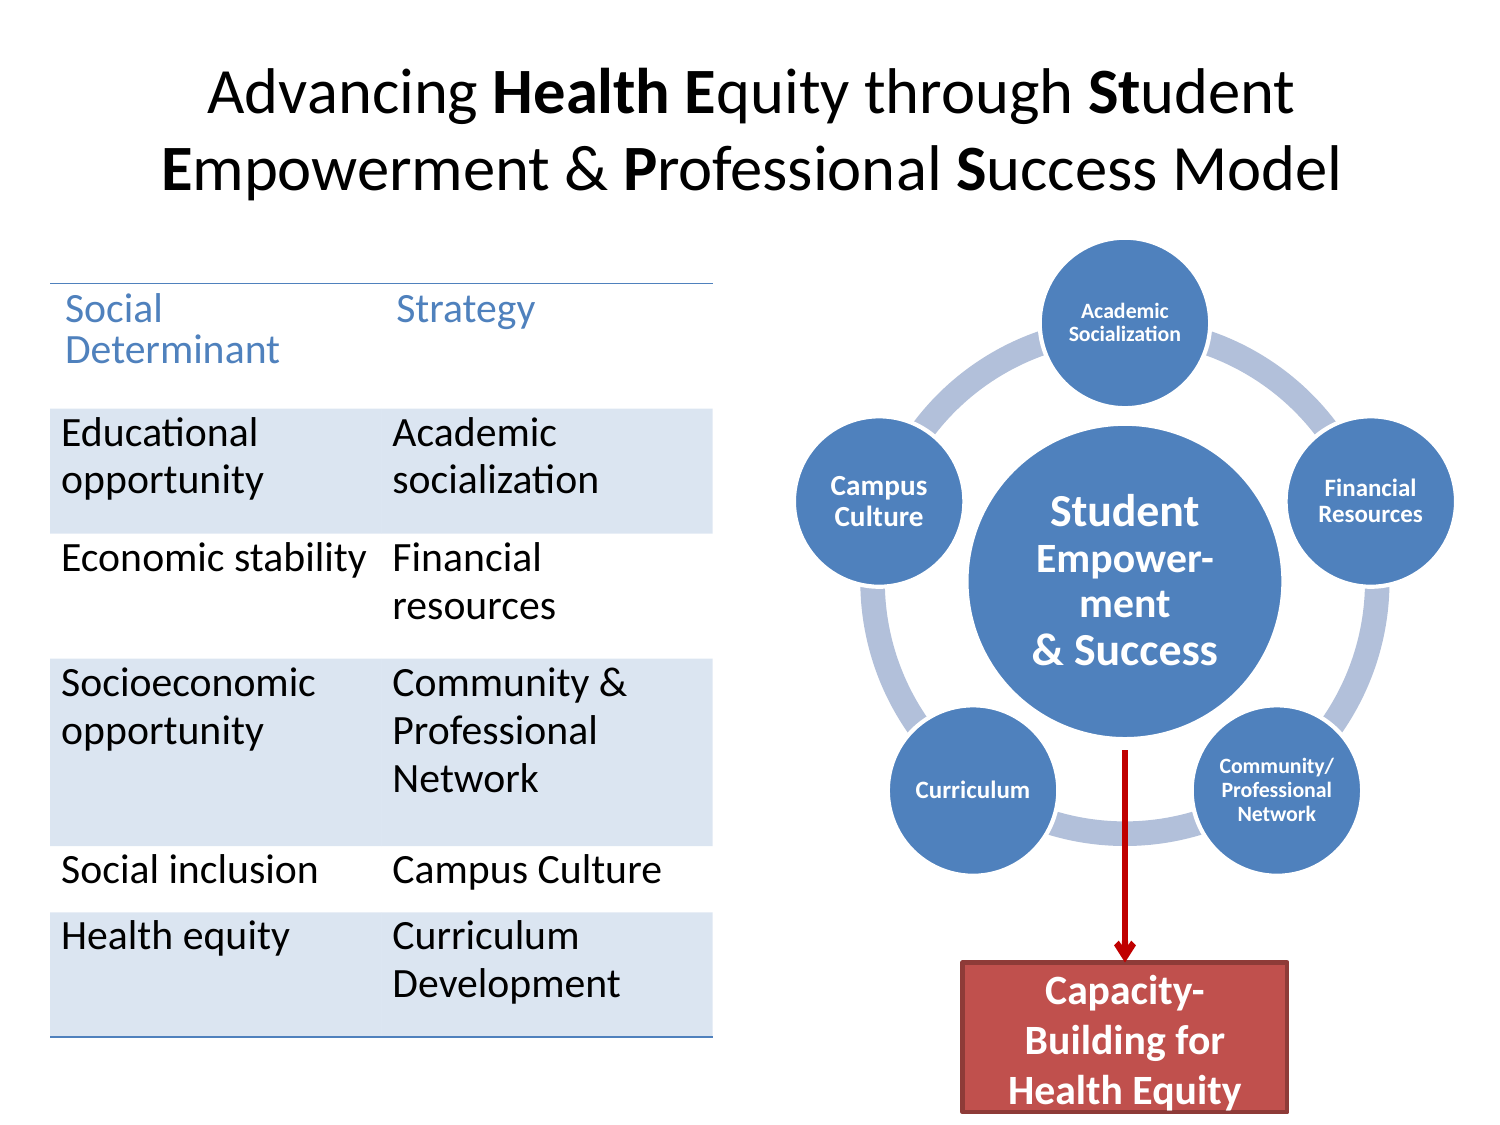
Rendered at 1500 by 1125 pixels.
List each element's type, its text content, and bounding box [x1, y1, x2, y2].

table_cell Financial resources [381, 534, 713, 659]
table_cell Socioeconomic opportunity [50, 659, 381, 846]
table_cell Economic stability [50, 534, 381, 659]
table_cell Curriculum Development [381, 912, 713, 1036]
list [793, 187, 1457, 931]
text_box Capacity- Building for Health Equity [960, 960, 1289, 1114]
table_header Strategy [381, 284, 713, 409]
table_header Social Determinant [50, 284, 381, 409]
table_cell Academic socialization [381, 409, 713, 534]
table_cell Social inclusion [50, 846, 381, 912]
table_cell Campus Culture [381, 846, 713, 912]
table_cell Community & Professional Network [381, 659, 713, 846]
title Advancing Health Equity through Student Empowerment & Professional Success Model [76, 32, 1427, 220]
table_cell Health equity [50, 912, 381, 1036]
table_cell Educational opportunity [50, 409, 381, 534]
